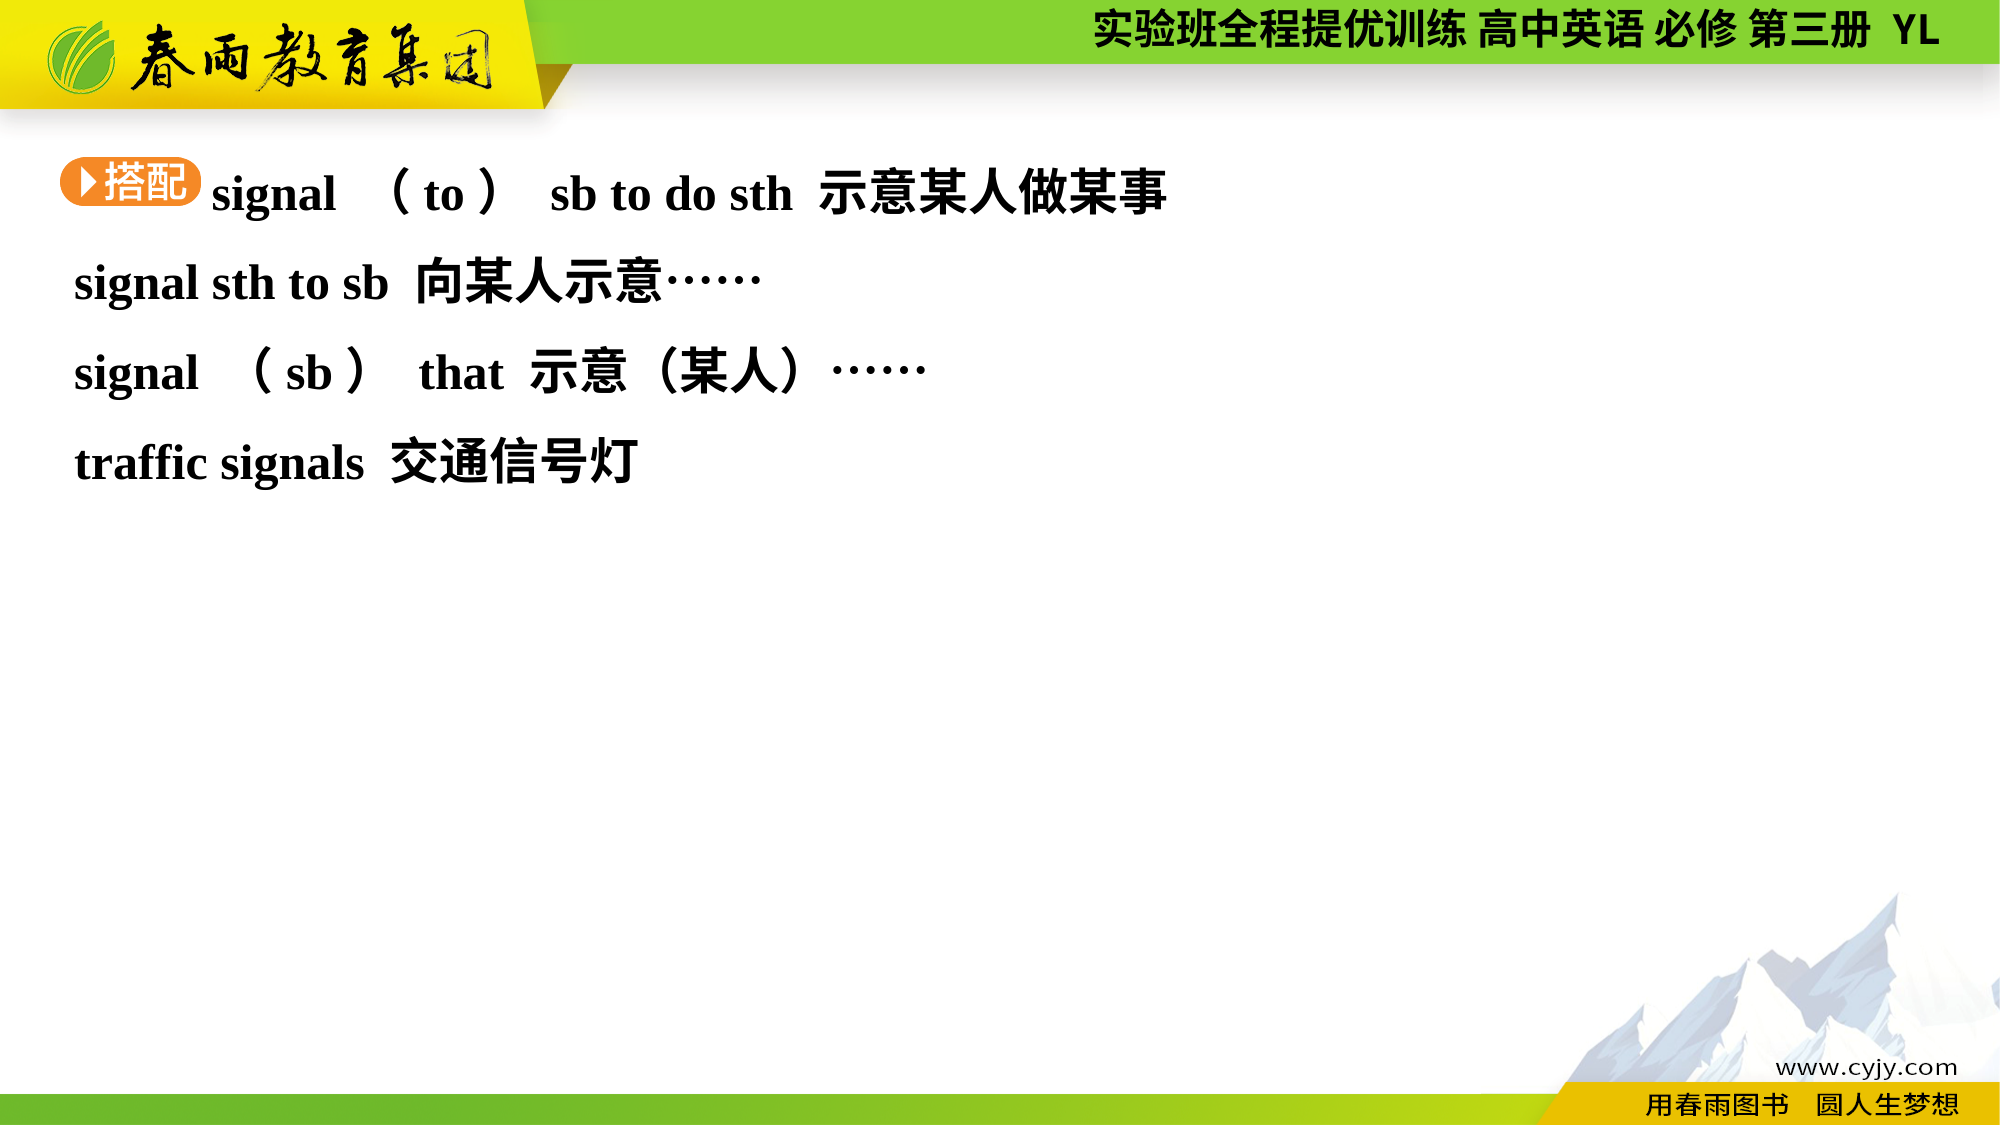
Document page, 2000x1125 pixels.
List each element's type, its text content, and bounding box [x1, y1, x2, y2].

list signal （to） sb to do sth 示意某人做某事 signal sth to sb 向某人示意…… signal （sb） that 示意（某人）…… traffic signals 交通信号灯 [59, 122, 1944, 502]
picture [0, 0, 2000, 1125]
